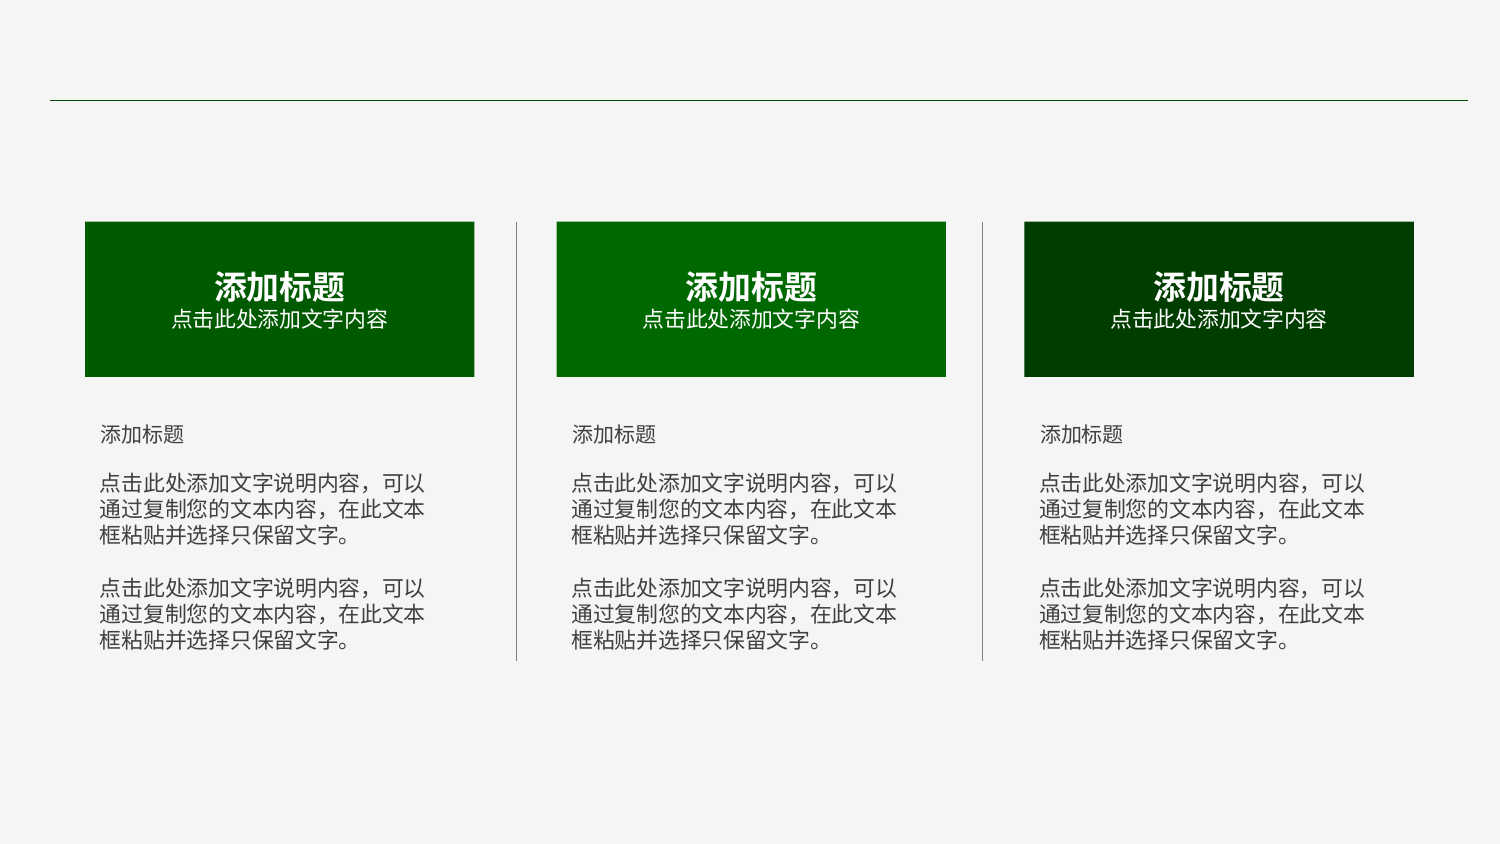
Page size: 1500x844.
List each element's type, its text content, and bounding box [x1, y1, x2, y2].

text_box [85, 413, 445, 663]
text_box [556, 413, 917, 663]
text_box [1024, 413, 1384, 663]
text_box 添加标题 点击此处添加文字内容 [1023, 220, 1415, 378]
text_box 添加标题 点击此处添加文字内容 [555, 220, 947, 378]
text_box 添加标题 点击此处添加文字内容 [84, 220, 476, 378]
